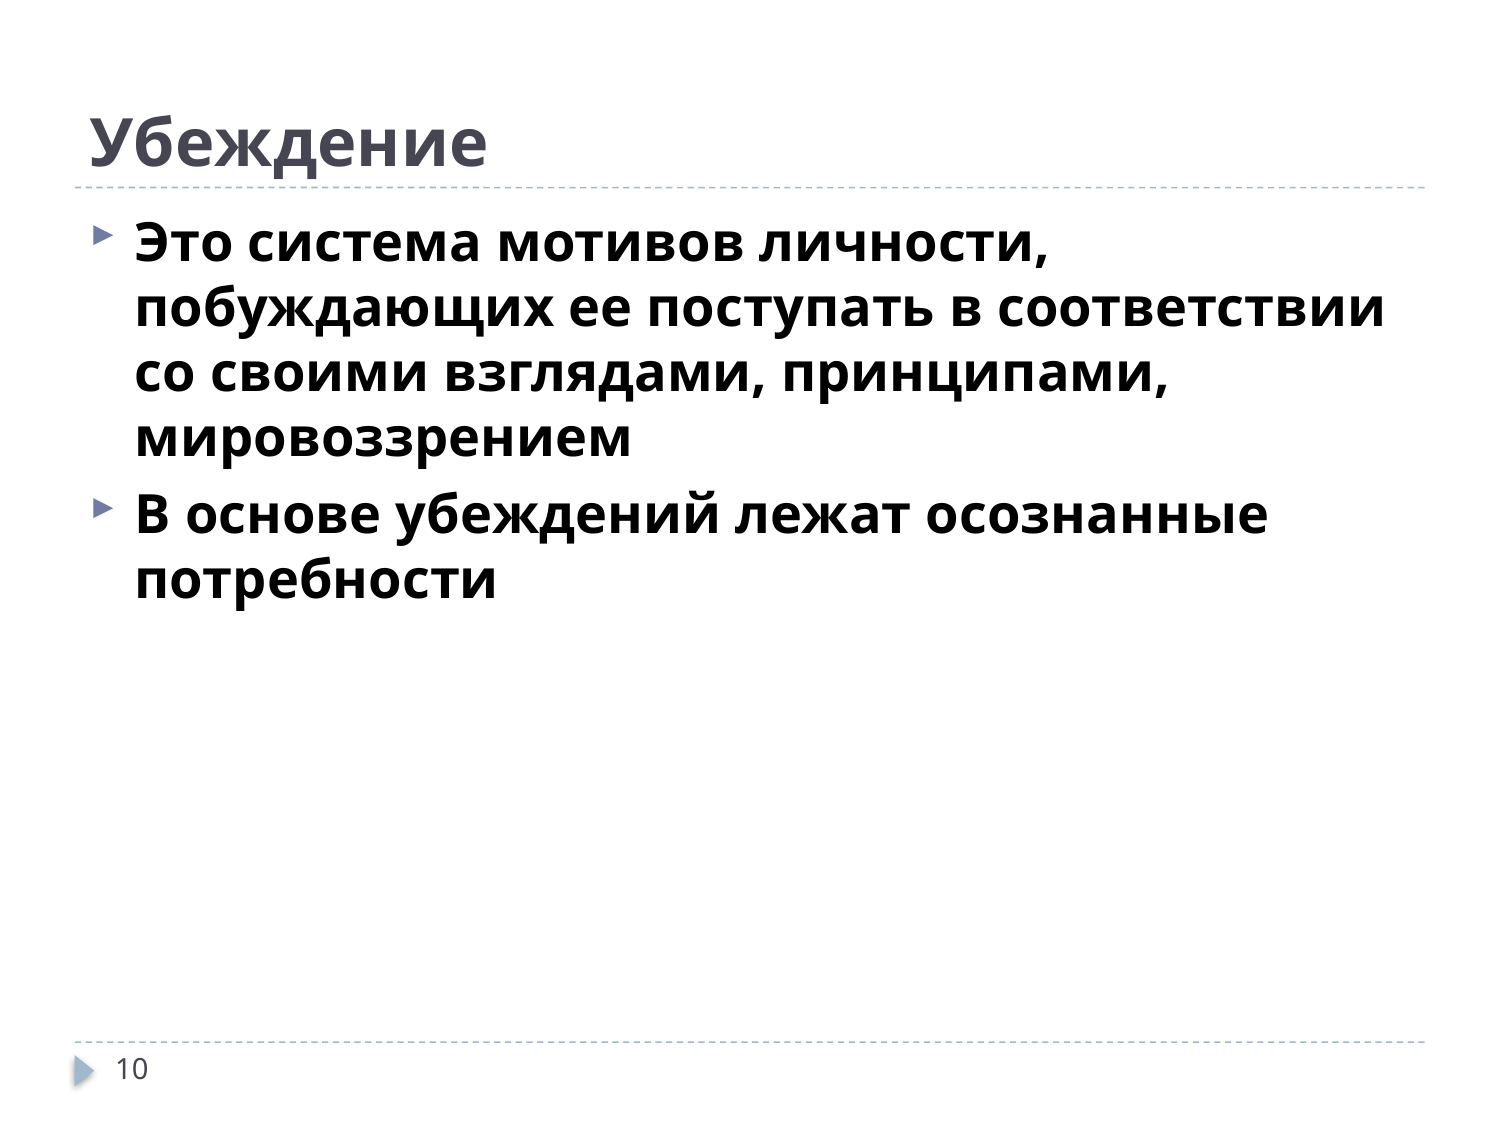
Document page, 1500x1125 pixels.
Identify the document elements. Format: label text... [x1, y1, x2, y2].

slide_number 10 [100, 1042, 426, 1103]
list Это система мотивов личности, побуждающих ее поступать в соответствии со своими взглядами, принципами, мировоззрением В основе убеждений лежат осознанные потребности [75, 200, 1425, 1010]
title Убеждение [75, 24, 1425, 188]
